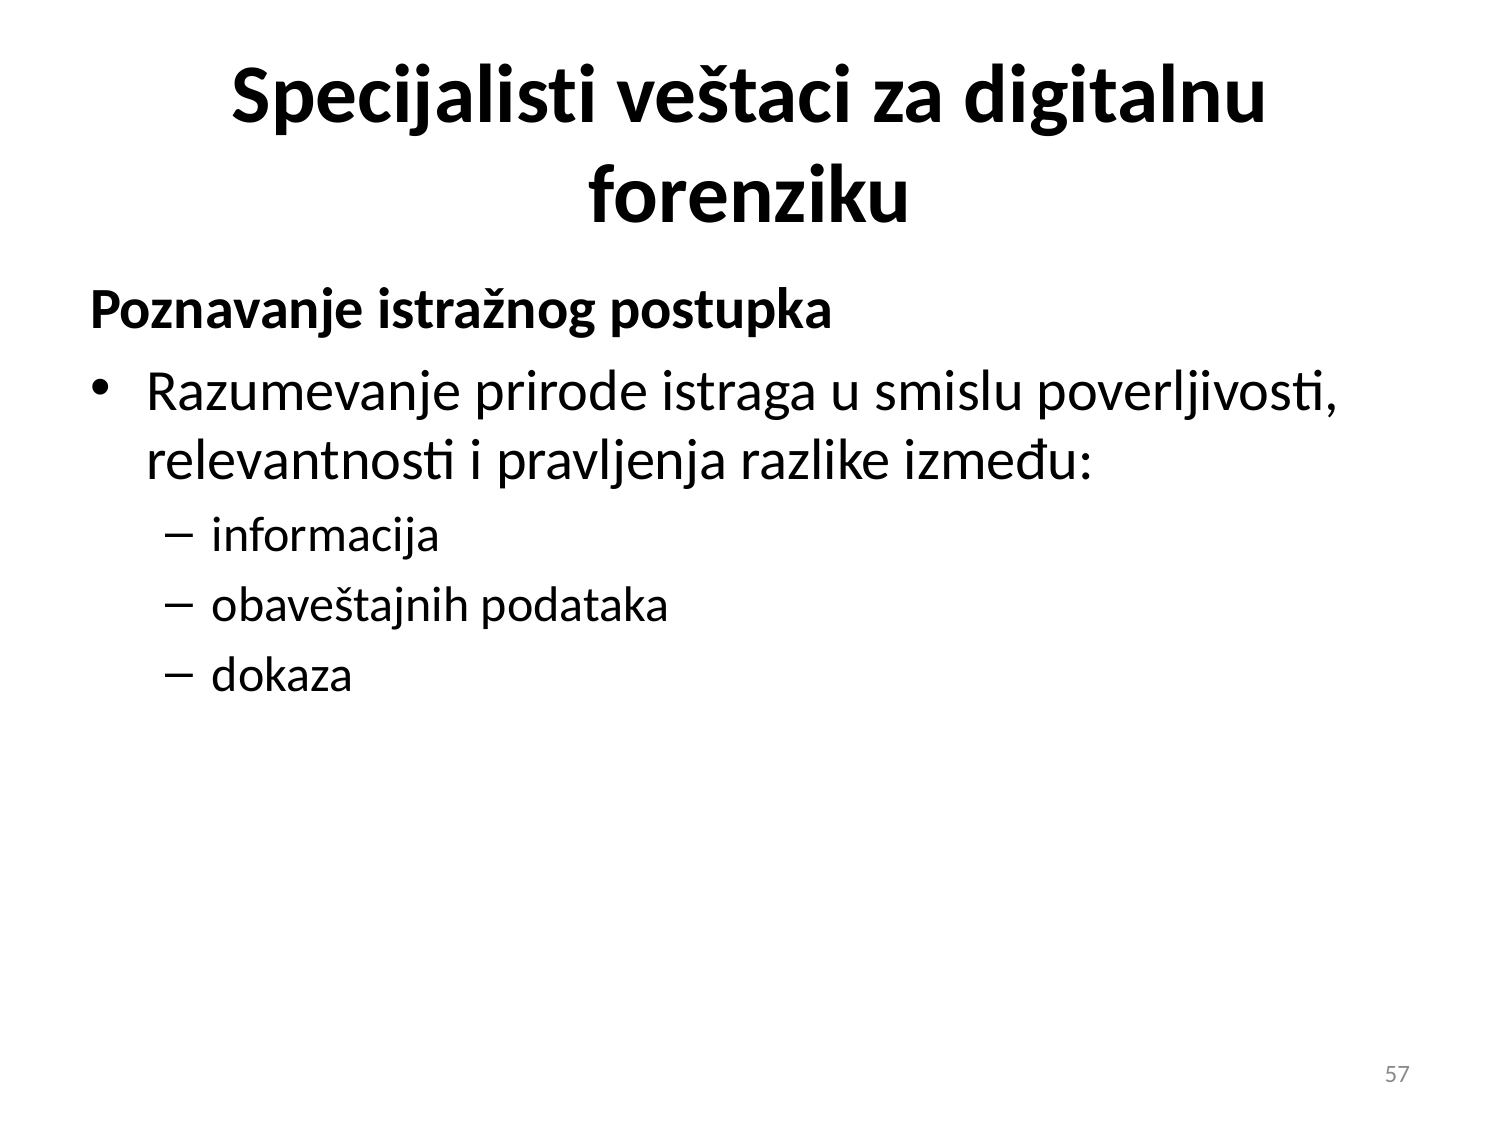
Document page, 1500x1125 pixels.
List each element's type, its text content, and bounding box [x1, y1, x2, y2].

title Specijalisti veštaci za digitalnu forenziku [74, 44, 1426, 233]
list Poznavanje istražnog postupka Razumevanje prirode istraga u smislu poverljivosti, relevantnosti i pravljenja razlike između: informacija obaveštajnih podataka dokaza [74, 262, 1426, 1006]
slide_number 57 [1074, 1042, 1425, 1103]
